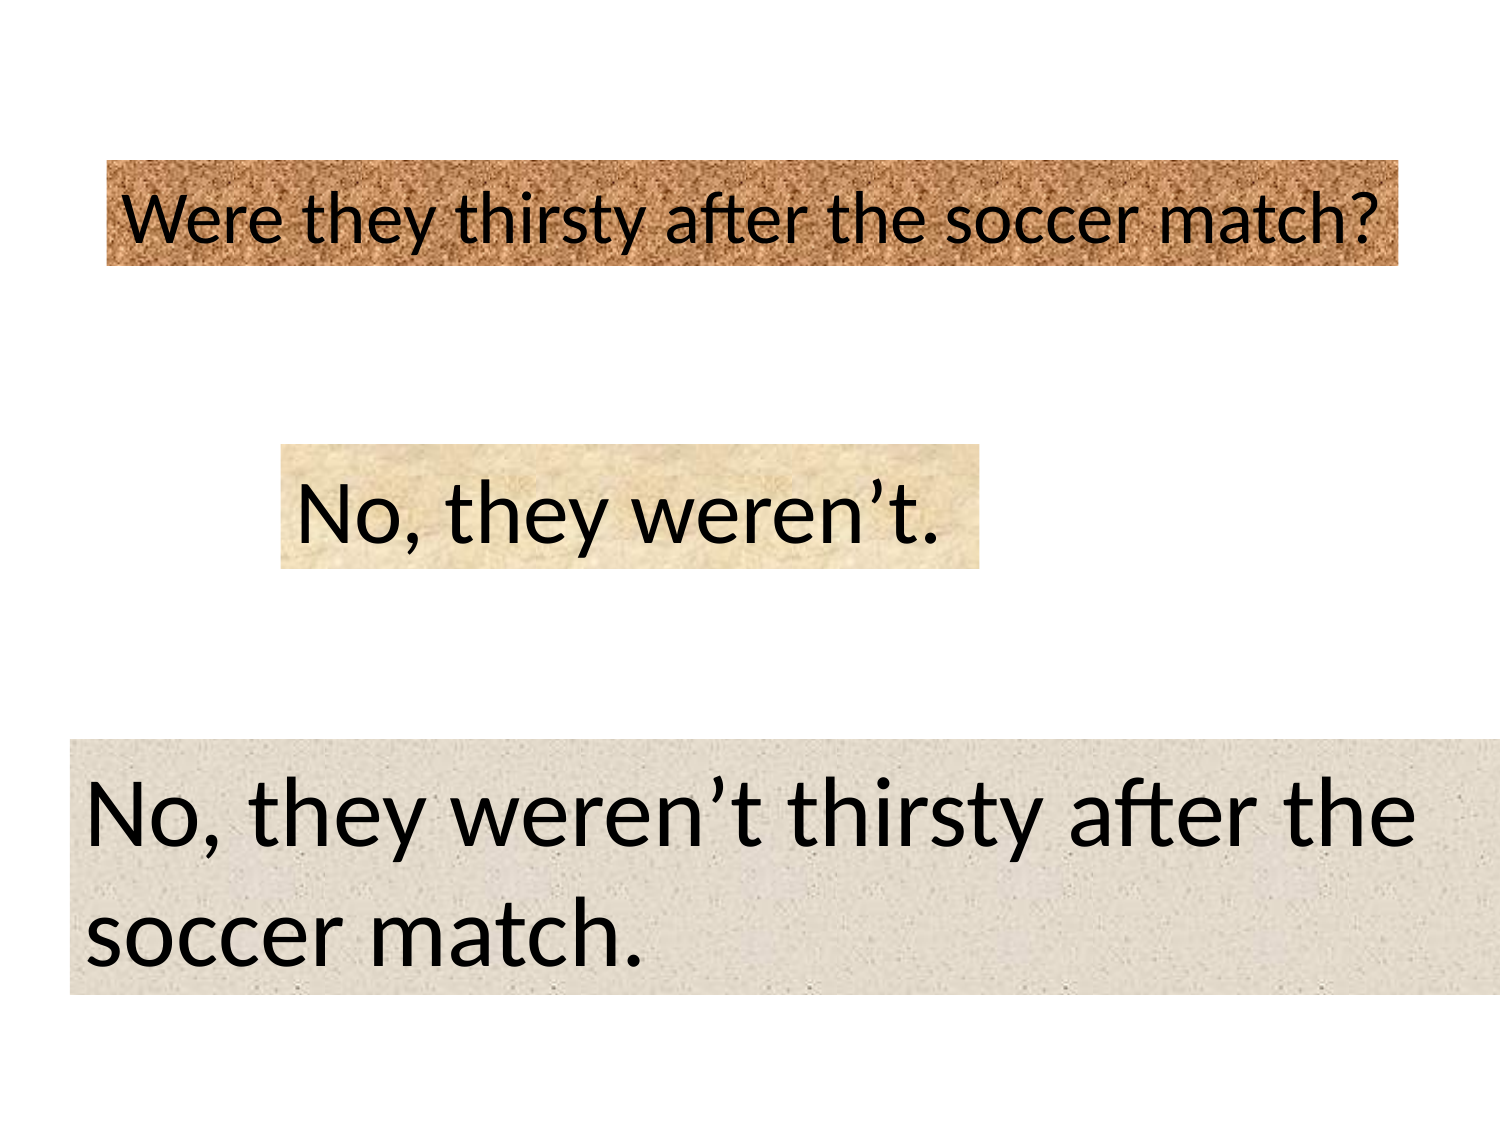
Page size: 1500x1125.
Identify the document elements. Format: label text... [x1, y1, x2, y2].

text_box No, they weren’t. [280, 444, 980, 569]
text_box Were they thirsty after the soccer match? [106, 160, 1399, 266]
text_box No, they weren’t thirsty after the soccer match. [69, 739, 1500, 995]
